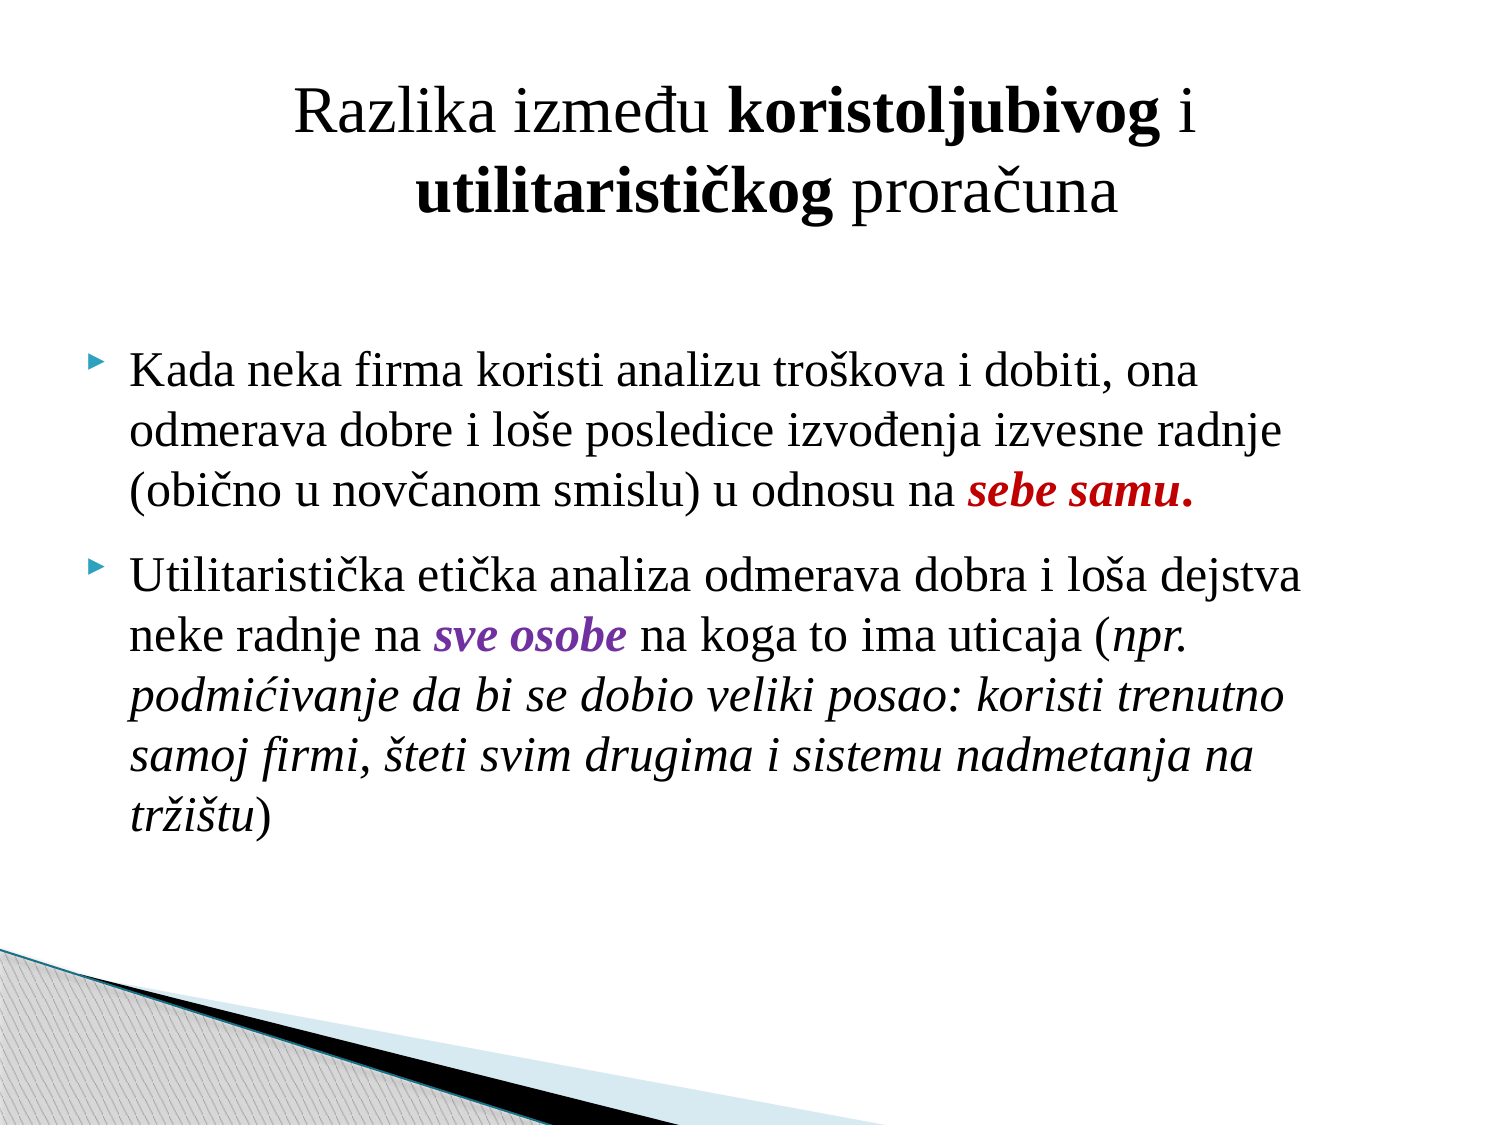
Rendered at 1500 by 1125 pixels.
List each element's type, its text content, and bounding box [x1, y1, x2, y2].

list Razlika između koristoljubivog i utilitarističkog proračuna Kada neka firma koristi analizu troškova i dobiti, ona odmerava dobre i loše posledice izvođenja izvesne radnje (obično u novčanom smislu) u odnosu na sebe samu. Utilitaristička etička analiza odmerava dobra i loša dejstva neke radnje na sve osobe na koga to ima uticaja (npr. podmićivanje da bi se dobio veliki posao: koristi trenutno samoj firmi, šteti svim drugima i sistemu nadmetanja na tržištu) [70, 58, 1421, 1079]
